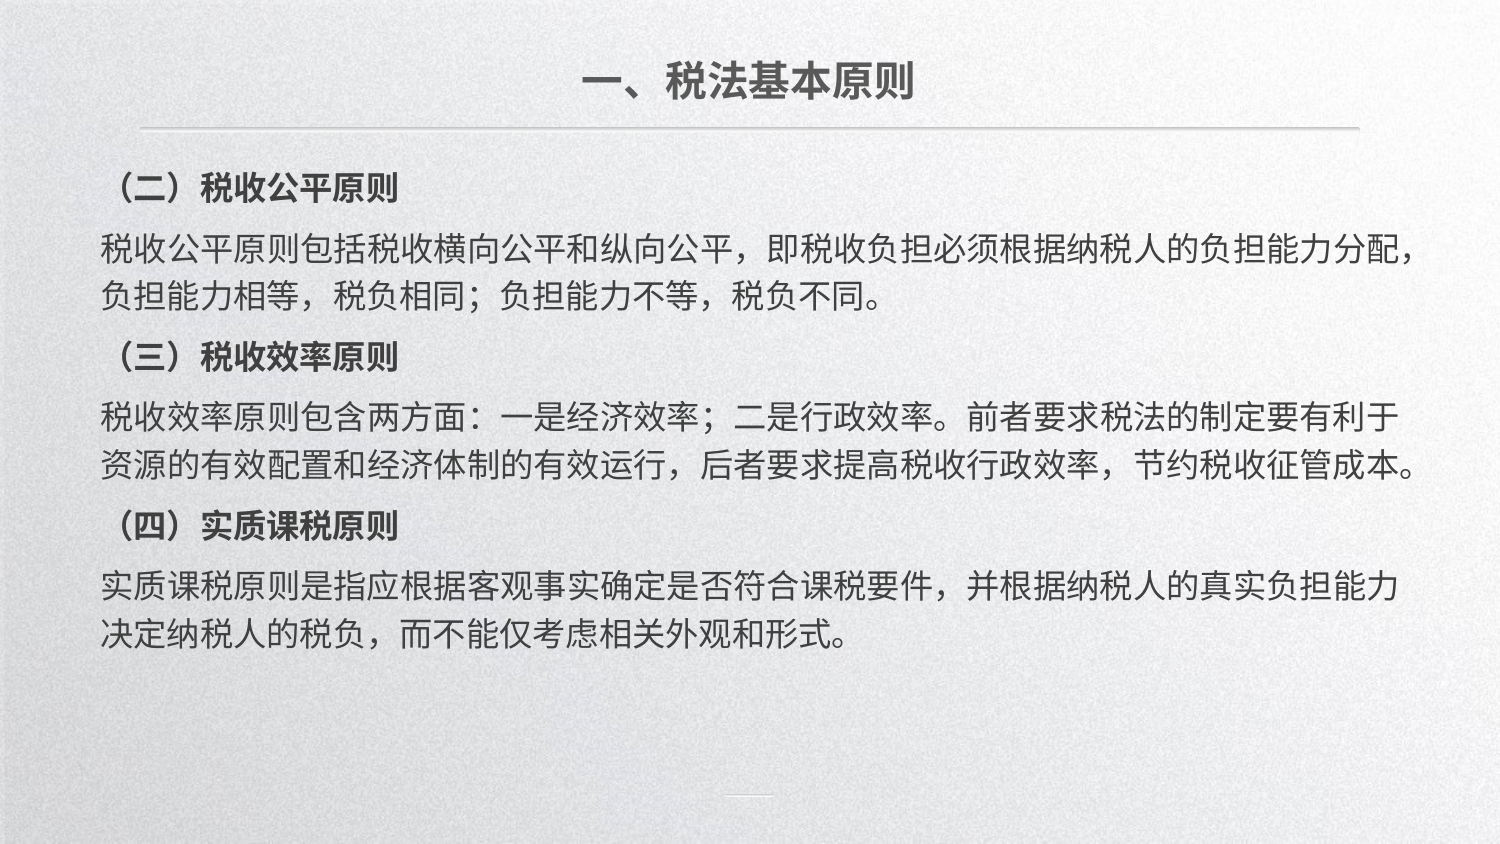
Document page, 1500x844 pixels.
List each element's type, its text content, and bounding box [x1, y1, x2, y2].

picture [0, 0, 1500, 844]
text_box （二）税收公平原则 税收公平原则包括税收横向公平和纵向公平，即税收负担必须根据纳税人的负担能力分配，负担能力相等，税负相同；负担能力不等，税负不同。 （三）税收效率原则 税收效率原则包含两方面：一是经济效率；二是行政效率。前者要求税法的制定要有利于资源的有效配置和经济体制的有效运行，后者要求提高税收行政效率，节约税收征管成本。 （四）实质课税原则 实质课税原则是指应根据客观事实确定是否符合课税要件，并根据纳税人的真实负担能力决定纳税人的税负，而不能仅考虑相关外观和形式。 [100, 159, 1400, 774]
text_box 一、税法基本原则 [459, 49, 1038, 111]
